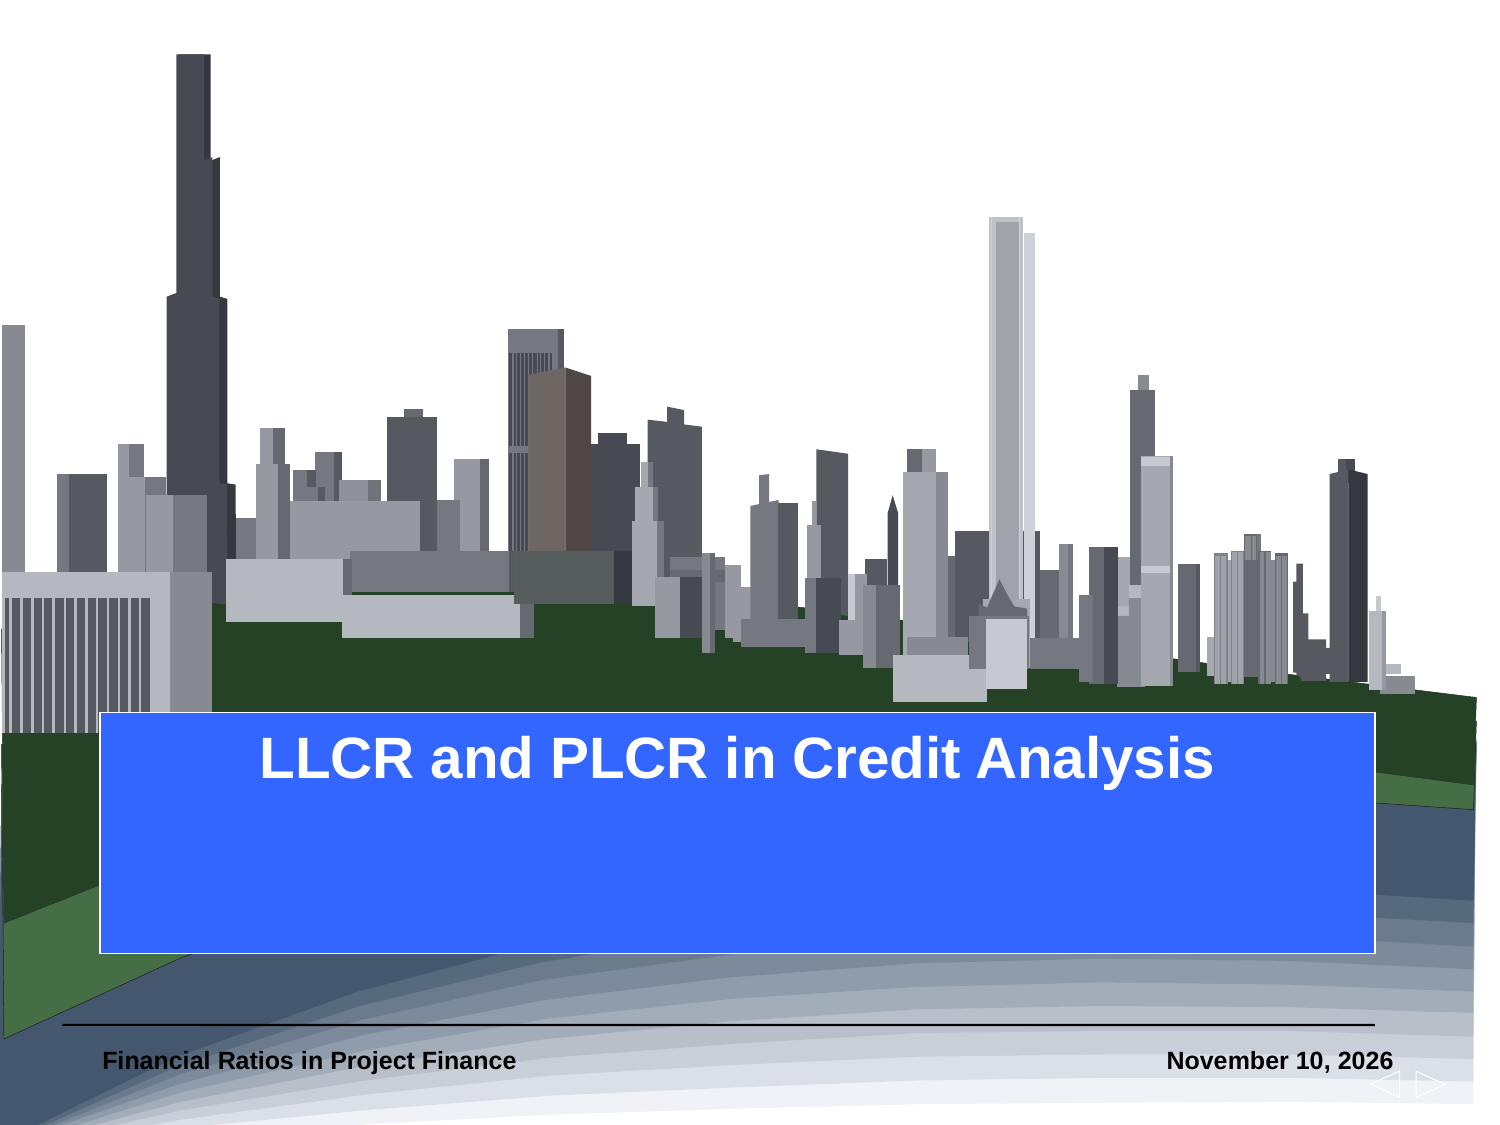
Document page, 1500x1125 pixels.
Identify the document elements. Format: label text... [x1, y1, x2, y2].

title LLCR and PLCR in Credit Analysis [99, 712, 1376, 954]
